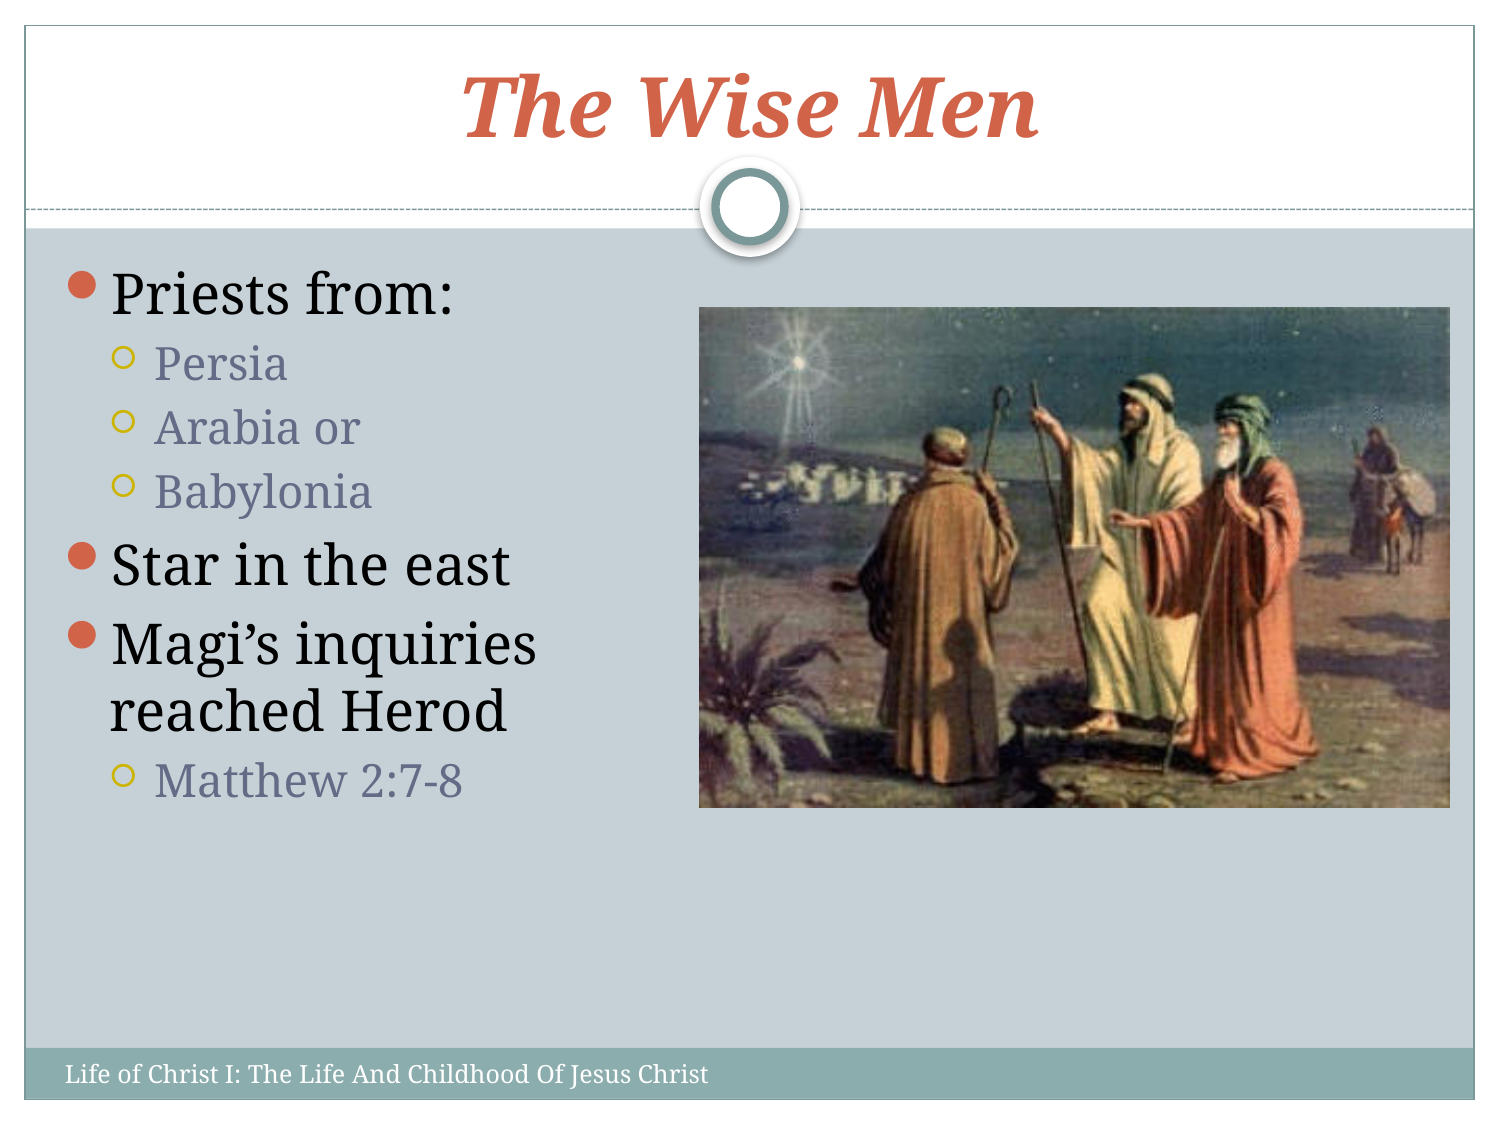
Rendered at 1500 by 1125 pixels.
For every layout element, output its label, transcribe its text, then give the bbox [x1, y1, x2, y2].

title The Wise Men [49, 37, 1450, 162]
picture [699, 307, 1450, 809]
list Priests from: Persia Arabia or Babylonia Star in the east Magi’s inquiries reached Herod Matthew 2:7-8 [49, 250, 700, 1001]
footer Life of Christ I: The Life And Childhood Of Jesus Christ [50, 1051, 866, 1112]
